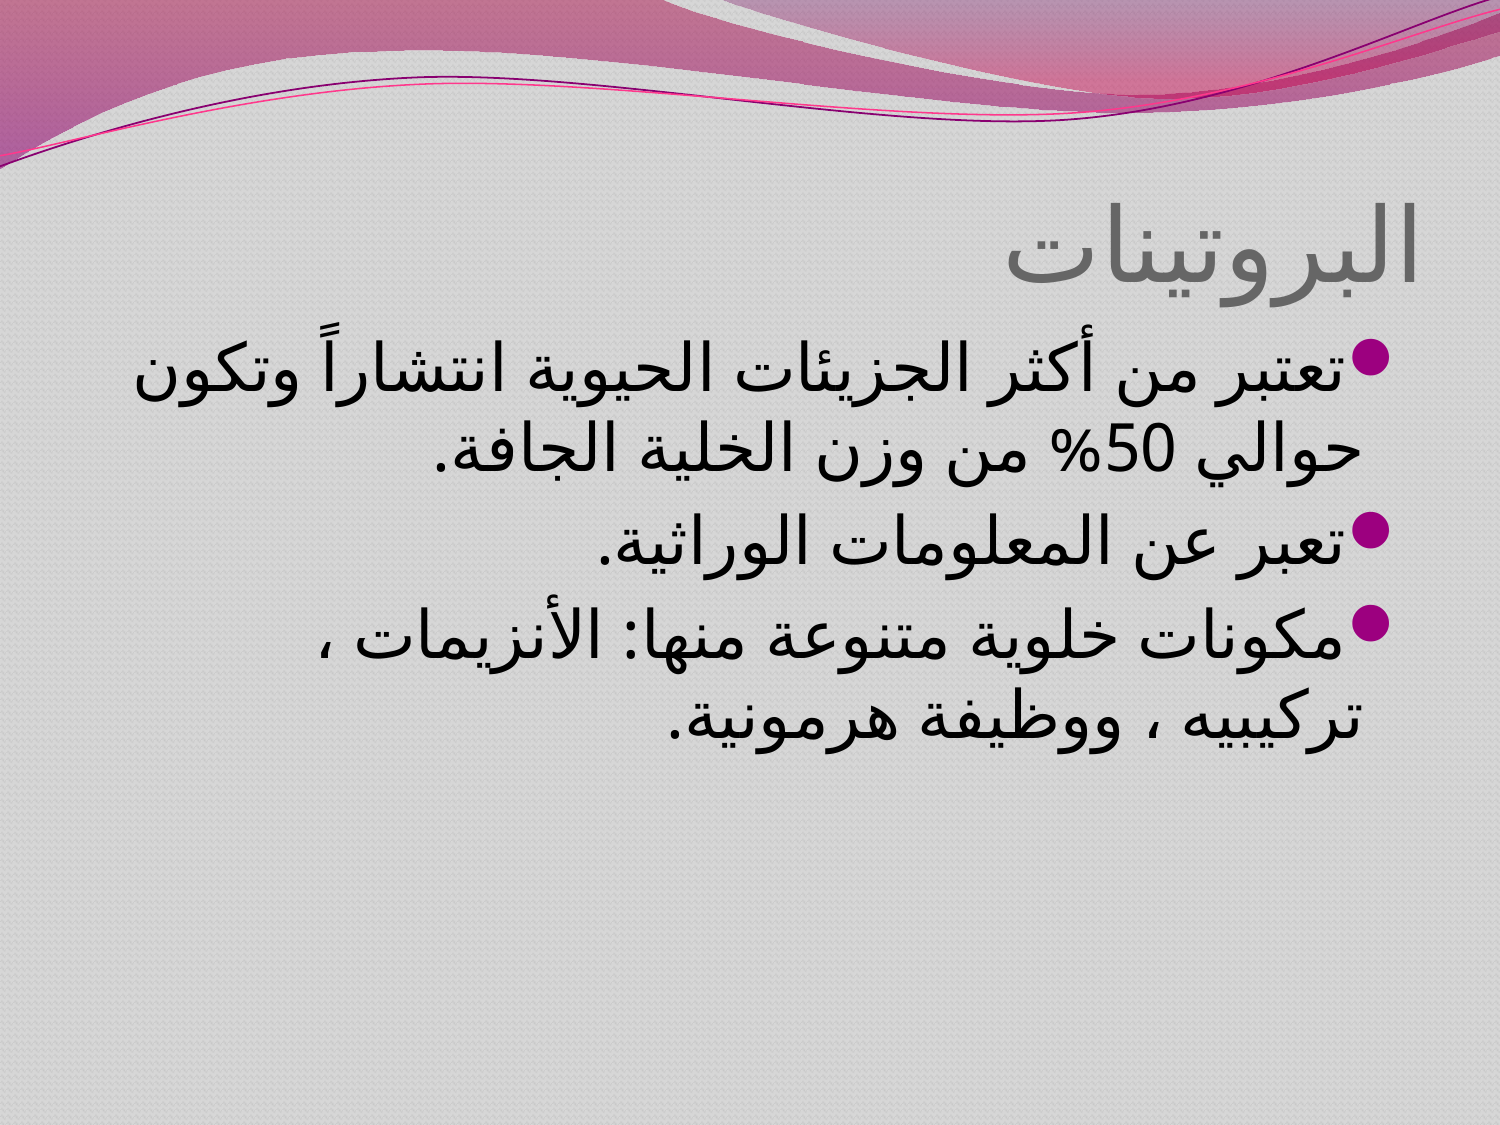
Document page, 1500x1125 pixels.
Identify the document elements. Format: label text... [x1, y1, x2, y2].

title البروتينات [75, 115, 1425, 303]
list تعتبر من أكثر الجزيئات الحيوية انتشاراً وتكون حوالي 50% من وزن الخلية الجافة. تعبر عن المعلومات الوراثية. مكونات خلوية متنوعة منها: الأنزيمات ، تركيبيه ، ووظيفة هرمونية. [75, 317, 1425, 1038]
